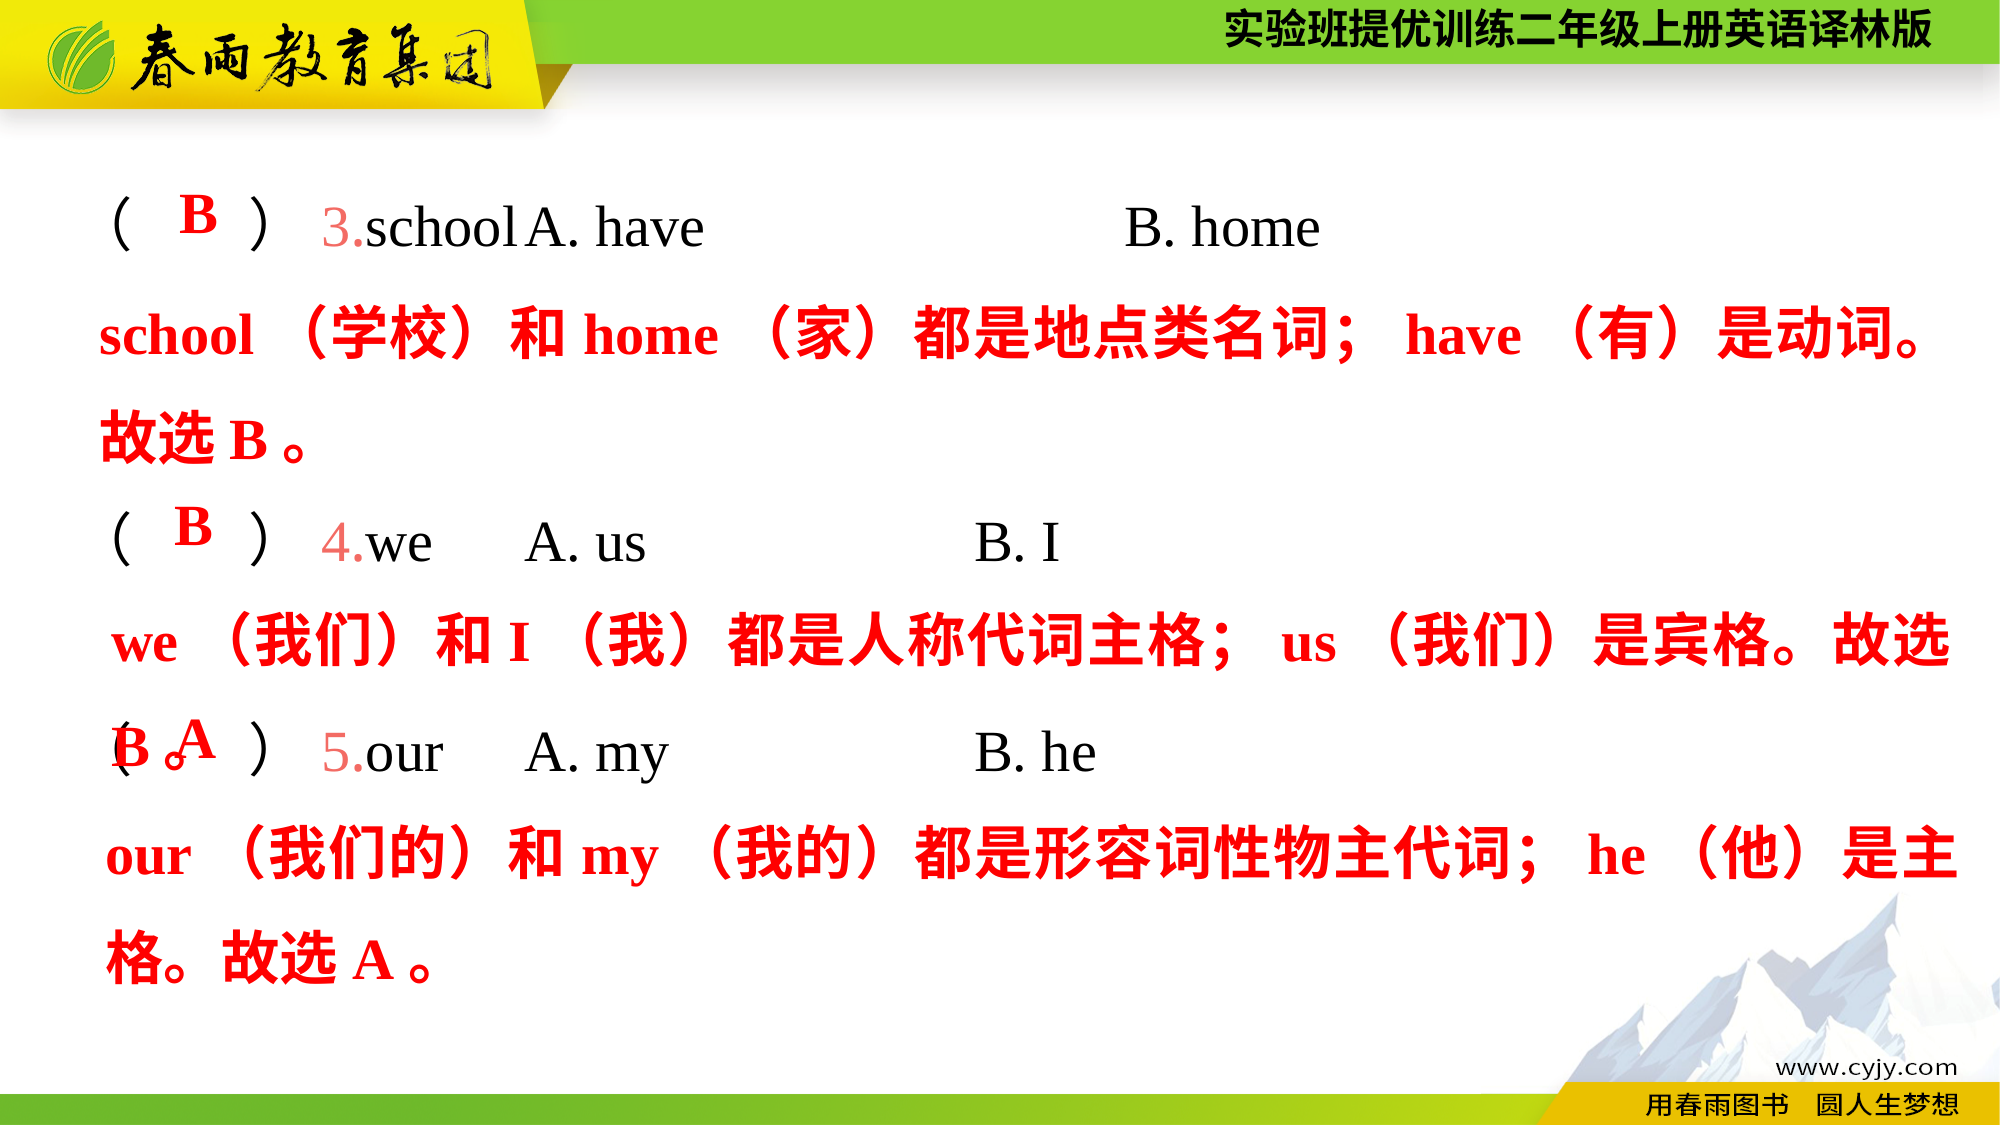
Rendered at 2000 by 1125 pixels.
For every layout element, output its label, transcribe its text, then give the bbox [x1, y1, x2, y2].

text_box B [164, 168, 248, 253]
text_box B [160, 479, 244, 565]
list （ ）3.school A. have B. home （ ）4.we A. us B. I （ ）5.our A. my B. he [59, 146, 1944, 798]
text_box school（学校）和home（家）都是地点类名词；have（有）是动词。故选B。 [84, 254, 1969, 479]
text_box our（我们的）和my（我的）都是形容词性物主代词；he（他）是主格。故选A。 [90, 773, 1975, 999]
text_box we（我们）和I（我）都是人称代词主格；us（我们）是宾格。故选B。 [96, 561, 1981, 786]
text_box A [159, 692, 232, 778]
picture [0, 0, 2000, 1125]
